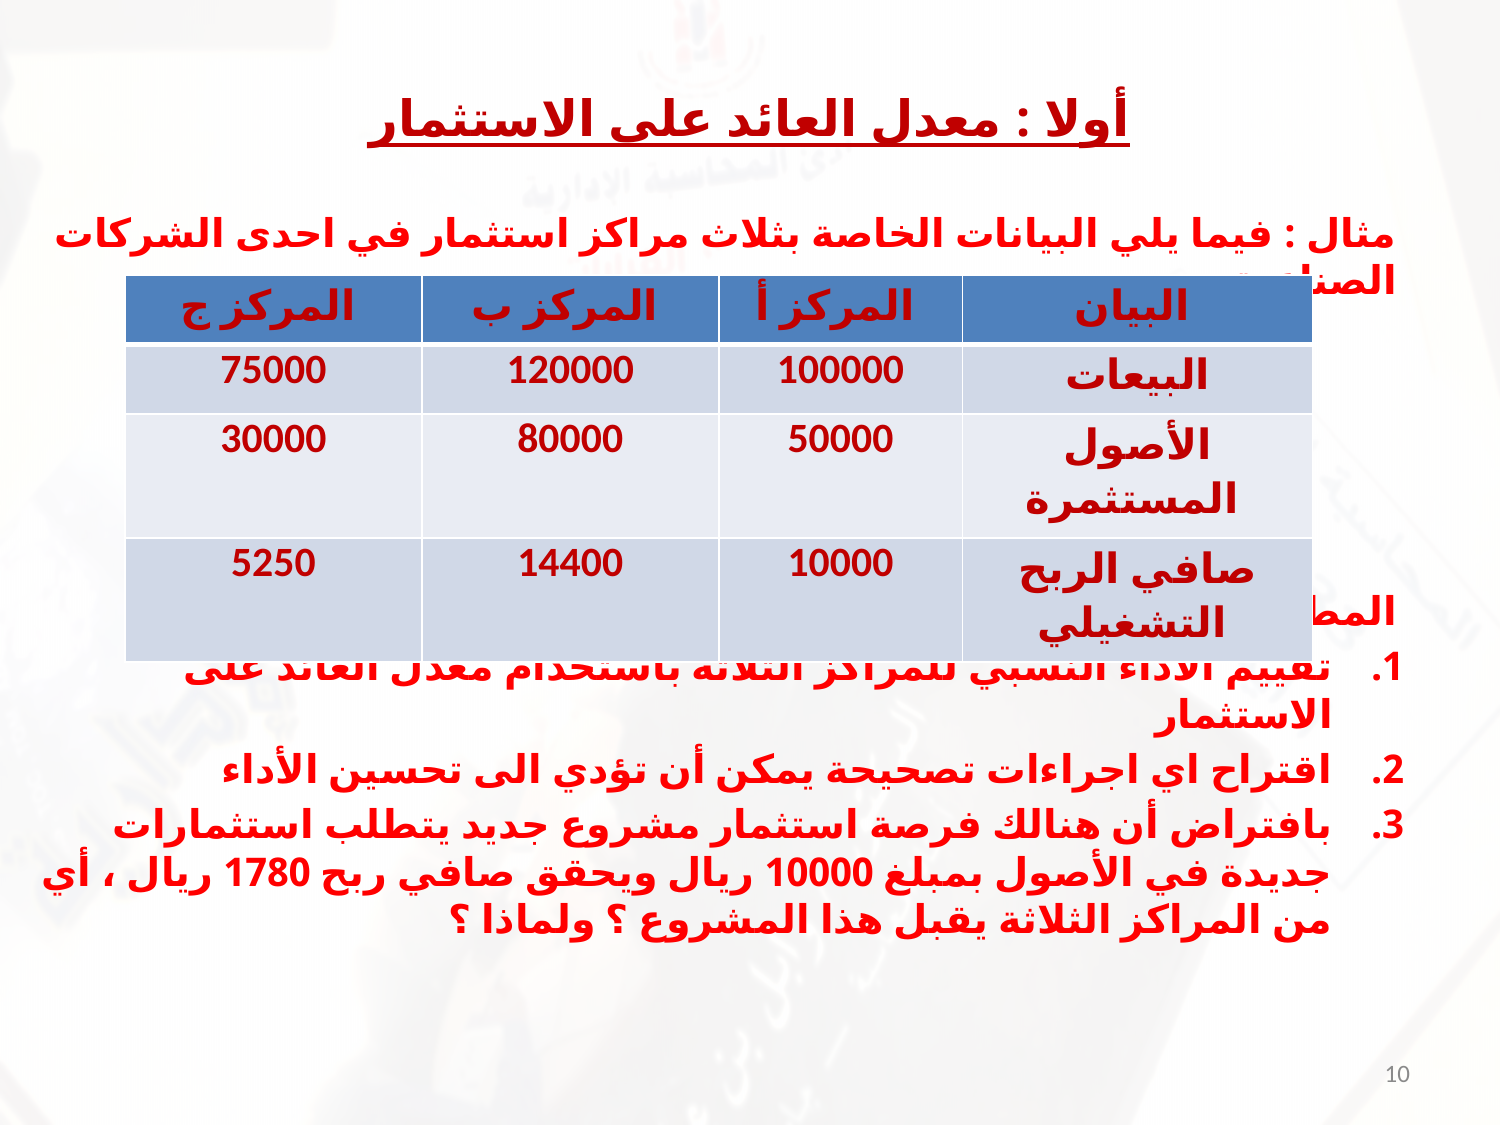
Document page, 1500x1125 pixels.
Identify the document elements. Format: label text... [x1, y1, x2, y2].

table_cell 75000 [126, 347, 421, 413]
table_header المركز ج [126, 276, 421, 342]
table_cell 120000 [423, 347, 718, 413]
table_header المركز ب [423, 276, 718, 342]
table_header البيان [963, 276, 1312, 342]
table_cell 10000 [720, 539, 962, 661]
table_header المركز أ [720, 276, 962, 342]
table_cell 50000 [720, 415, 962, 537]
table_cell 5250 [126, 539, 421, 661]
table_cell 30000 [126, 415, 421, 537]
slide_number 10 [1074, 1042, 1425, 1103]
table_cell الأصول المستثمرة [963, 415, 1312, 537]
table_cell 80000 [423, 415, 718, 537]
table_cell 100000 [720, 347, 962, 413]
table_cell البيعات [963, 347, 1312, 413]
table_cell صافي الربح التشغيلي [963, 539, 1312, 661]
list مثال : فيما يلي البيانات الخاصة بثلاث مراكز استثمار في احدى الشركات الصناعية المطلوب : تقييم الأداء النسبي للمراكز الثلاثة باستخدام معدل العائد على الاستثمار اقتراح اي اجراءات تصحيحة يمكن أن تؤدي الى تحسين الأداء بافتراض أن هنالك فرصة استثمار مشروع جديد يتطلب استثمارات جديدة في الأصول بمبلغ 10000 ريال ويحقق صافي ربح 1780 ريال ، أي من المراكز الثلاثة يقبل هذا المشروع ؟ ولماذا ؟ [24, 200, 1475, 1005]
table_cell 14400 [423, 539, 718, 661]
title أولا : معدل العائد على الاستثمار [75, 45, 1425, 188]
